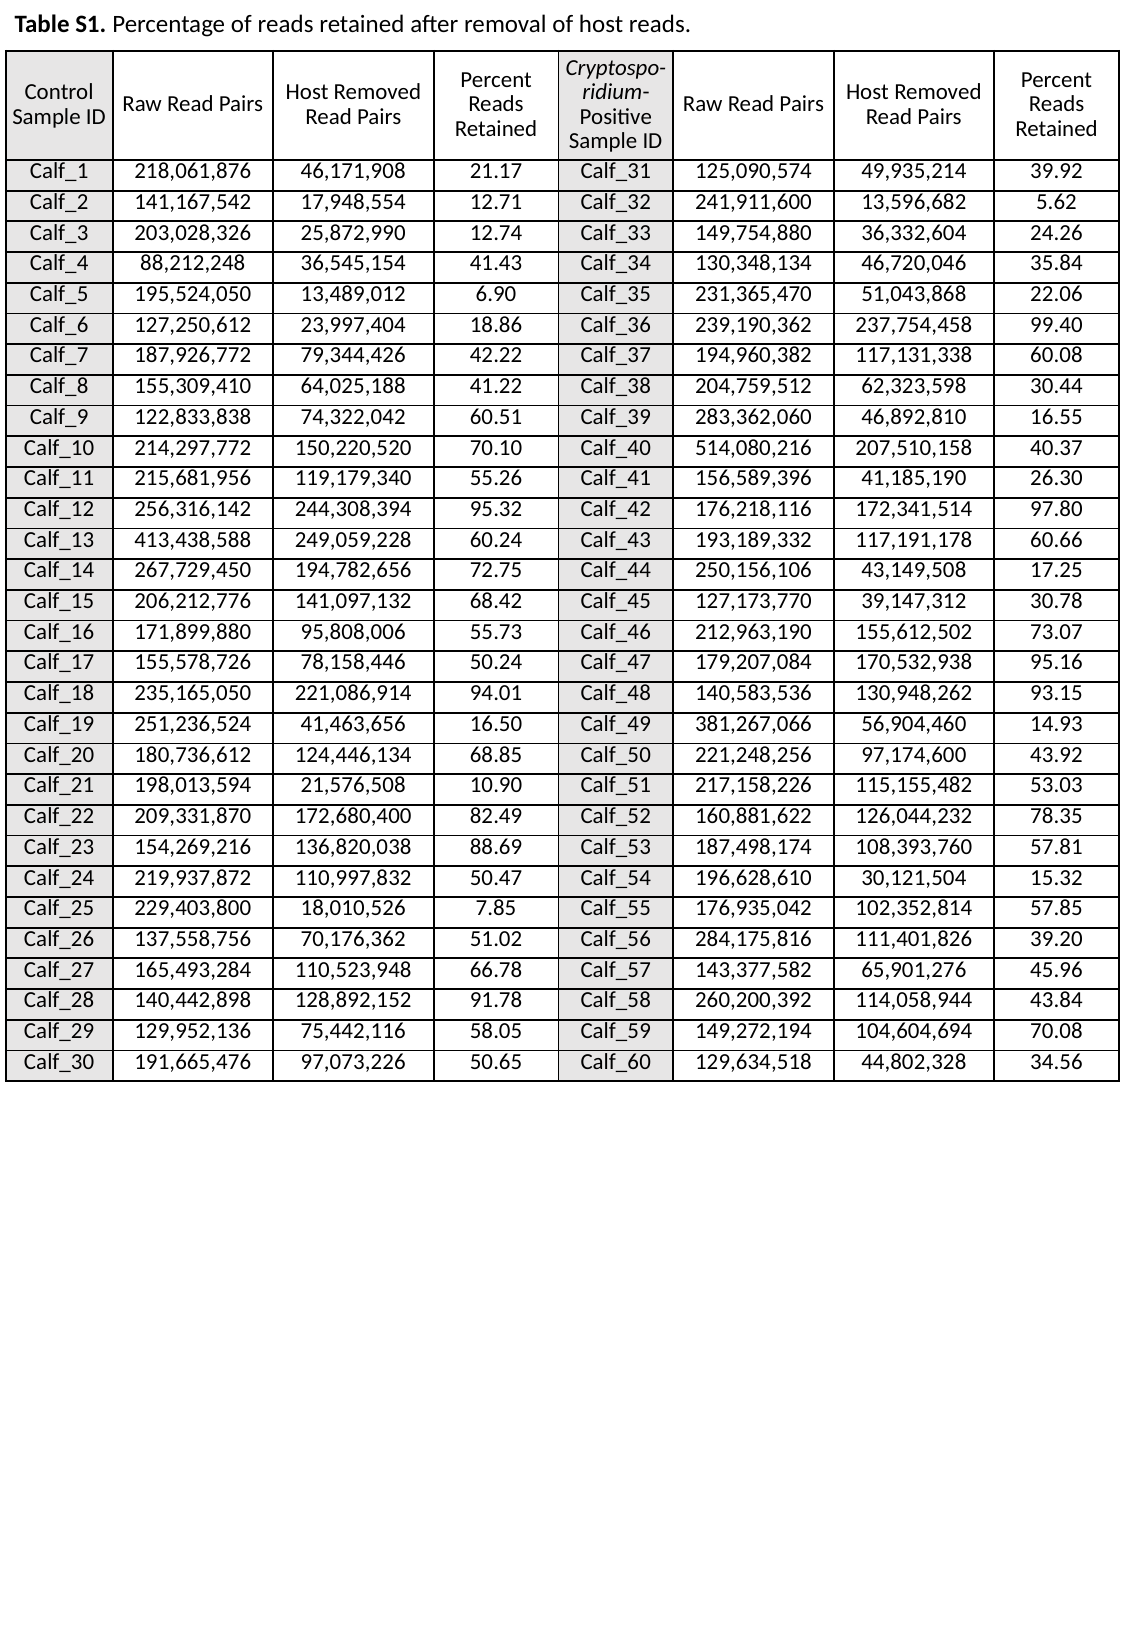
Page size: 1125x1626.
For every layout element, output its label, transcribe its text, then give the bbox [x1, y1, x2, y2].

table_cell 55.26 [435, 468, 558, 497]
table_cell Calf_47 [559, 652, 672, 681]
table_cell 73.07 [995, 621, 1118, 650]
table_cell Calf_22 [7, 806, 112, 835]
table_cell 212,963,190 [674, 621, 833, 650]
table_cell 239,190,362 [674, 314, 833, 343]
table_cell 16.55 [995, 406, 1118, 435]
table_cell Calf_43 [559, 529, 672, 558]
table_cell 64,025,188 [274, 376, 433, 405]
table_cell 58.05 [435, 1021, 558, 1050]
table_cell 130,948,262 [835, 683, 993, 712]
table_cell 42.22 [435, 345, 558, 374]
table_cell 206,212,776 [114, 591, 272, 620]
table_cell Calf_56 [559, 929, 672, 957]
table_cell 221,248,256 [674, 744, 833, 773]
table_cell 221,086,914 [274, 683, 433, 712]
table_cell 149,754,880 [674, 222, 833, 251]
table_cell 46,720,046 [835, 253, 993, 282]
table_cell Calf_11 [7, 468, 112, 497]
table_cell 381,267,066 [674, 714, 833, 743]
table_cell 110,523,948 [274, 959, 433, 988]
table_cell Calf_26 [7, 929, 112, 957]
table_cell 34.56 [995, 1051, 1118, 1080]
table_cell 95.16 [995, 652, 1118, 681]
table_cell Calf_53 [559, 836, 672, 865]
table_cell 137,558,756 [114, 929, 272, 957]
table_cell 21,576,508 [274, 775, 433, 804]
table_cell 57.85 [995, 898, 1118, 927]
table_cell 126,044,232 [835, 806, 993, 835]
table_cell 51.02 [435, 929, 558, 957]
table_cell 82.49 [435, 806, 558, 835]
table_cell Calf_38 [559, 376, 672, 405]
table_cell 46,171,908 [274, 161, 433, 190]
table_cell 176,218,116 [674, 499, 833, 528]
table_cell 60.51 [435, 406, 558, 435]
table_cell Calf_1 [7, 161, 112, 190]
table_cell Calf_49 [559, 714, 672, 743]
table_cell 75,442,116 [274, 1021, 433, 1050]
table_cell 124,446,134 [274, 744, 433, 773]
table_cell 39.92 [995, 161, 1118, 190]
table_cell 194,782,656 [274, 560, 433, 589]
table_cell 193,189,332 [674, 529, 833, 558]
table_cell 93.15 [995, 683, 1118, 712]
table_cell 180,736,612 [114, 744, 272, 773]
table_cell 50.24 [435, 652, 558, 681]
table_cell 35.84 [995, 253, 1118, 282]
table_cell 143,377,582 [674, 959, 833, 988]
table_cell Calf_15 [7, 591, 112, 620]
table_cell 22.06 [995, 284, 1118, 313]
table_cell 88,212,248 [114, 253, 272, 282]
table_cell 170,532,938 [835, 652, 993, 681]
table_cell 46,892,810 [835, 406, 993, 435]
table_cell 122,833,838 [114, 406, 272, 435]
table_cell 256,316,142 [114, 499, 272, 528]
table_cell 88.69 [435, 836, 558, 865]
table_cell 250,156,106 [674, 560, 833, 589]
table_cell 117,131,338 [835, 345, 993, 374]
table_cell 50.47 [435, 867, 558, 896]
table_cell 43.84 [995, 990, 1118, 1019]
table_cell Calf_40 [559, 437, 672, 466]
table_cell 172,341,514 [835, 499, 993, 528]
table_cell 196,628,610 [674, 867, 833, 896]
table_cell 136,820,038 [274, 836, 433, 865]
table_cell 57.81 [995, 836, 1118, 865]
table_cell 13,596,682 [835, 192, 993, 220]
table_cell Calf_41 [559, 468, 672, 497]
table_cell 260,200,392 [674, 990, 833, 1019]
table_cell 78.35 [995, 806, 1118, 835]
table_cell Calf_44 [559, 560, 672, 589]
table_cell Calf_45 [559, 591, 672, 620]
table_cell Calf_12 [7, 499, 112, 528]
table_cell 176,935,042 [674, 898, 833, 927]
table_cell Calf_58 [559, 990, 672, 1019]
table_cell Calf_60 [559, 1051, 672, 1080]
table_header Control Sample ID [7, 75, 112, 159]
table_cell 203,028,326 [114, 222, 272, 251]
table_cell Calf_57 [559, 959, 672, 988]
table_cell 65,901,276 [835, 959, 993, 988]
table_cell 155,578,726 [114, 652, 272, 681]
table_cell 283,362,060 [674, 406, 833, 435]
table_header Host Removed Read Pairs [274, 75, 433, 159]
table_cell 18.86 [435, 314, 558, 343]
table_cell Calf_59 [559, 1021, 672, 1050]
table_cell Calf_32 [559, 192, 672, 220]
table_cell 194,960,382 [674, 345, 833, 374]
table_cell 187,498,174 [674, 836, 833, 865]
table_cell 195,524,050 [114, 284, 272, 313]
table_cell Calf_13 [7, 529, 112, 558]
table_cell 140,583,536 [674, 683, 833, 712]
table_cell 267,729,450 [114, 560, 272, 589]
table_cell 43.92 [995, 744, 1118, 773]
table_cell 95,808,006 [274, 621, 433, 650]
table_cell 70.10 [435, 437, 558, 466]
table_cell 39,147,312 [835, 591, 993, 620]
table_cell 70.08 [995, 1021, 1118, 1050]
table_cell 119,179,340 [274, 468, 433, 497]
table_cell Calf_5 [7, 284, 112, 313]
table_cell 251,236,524 [114, 714, 272, 743]
table_cell 39.20 [995, 929, 1118, 957]
table_cell 111,401,826 [835, 929, 993, 957]
table_cell 53.03 [995, 775, 1118, 804]
table_cell 62,323,598 [835, 376, 993, 405]
table_cell 229,403,800 [114, 898, 272, 927]
table_cell 191,665,476 [114, 1051, 272, 1080]
table_cell 40.37 [995, 437, 1118, 466]
table_cell Calf_42 [559, 499, 672, 528]
table_cell 41,463,656 [274, 714, 433, 743]
table_cell 5.62 [995, 192, 1118, 220]
table_cell Calf_20 [7, 744, 112, 773]
table_cell 24.26 [995, 222, 1118, 251]
table_cell 249,059,228 [274, 529, 433, 558]
table_cell Calf_7 [7, 345, 112, 374]
table_cell Calf_35 [559, 284, 672, 313]
table_cell 160,881,622 [674, 806, 833, 835]
table_cell 97.80 [995, 499, 1118, 528]
table_cell 104,604,694 [835, 1021, 993, 1050]
table_cell 204,759,512 [674, 376, 833, 405]
table_cell 30,121,504 [835, 867, 993, 896]
table_cell 6.90 [435, 284, 558, 313]
table_cell 36,332,604 [835, 222, 993, 251]
table_cell Calf_23 [7, 836, 112, 865]
table_cell 7.85 [435, 898, 558, 927]
table_cell 50.65 [435, 1051, 558, 1080]
table_cell Calf_4 [7, 253, 112, 282]
table_cell 12.71 [435, 192, 558, 220]
table_cell 149,272,194 [674, 1021, 833, 1050]
table_cell 44,802,328 [835, 1051, 993, 1080]
table_cell 209,331,870 [114, 806, 272, 835]
table_cell 187,926,772 [114, 345, 272, 374]
table_cell 127,173,770 [674, 591, 833, 620]
table_cell 129,952,136 [114, 1021, 272, 1050]
table_cell Calf_46 [559, 621, 672, 650]
table_cell 41.43 [435, 253, 558, 282]
table_cell 14.93 [995, 714, 1118, 743]
table_cell Calf_21 [7, 775, 112, 804]
table_cell 97,073,226 [274, 1051, 433, 1080]
table_cell 413,438,588 [114, 529, 272, 558]
table_cell 60.08 [995, 345, 1118, 374]
table_cell 91.78 [435, 990, 558, 1019]
table_cell 60.24 [435, 529, 558, 558]
table_cell 214,297,772 [114, 437, 272, 466]
table_cell 130,348,134 [674, 253, 833, 282]
table_cell 51,043,868 [835, 284, 993, 313]
table_cell 18,010,526 [274, 898, 433, 927]
table_cell Calf_17 [7, 652, 112, 681]
table_cell 235,165,050 [114, 683, 272, 712]
table_cell 237,754,458 [835, 314, 993, 343]
table_cell 114,058,944 [835, 990, 993, 1019]
table_cell 155,309,410 [114, 376, 272, 405]
table_cell 179,207,084 [674, 652, 833, 681]
table_cell Calf_10 [7, 437, 112, 466]
table_header Cryptospo-ridium-Positive Sample ID [559, 75, 672, 159]
table_cell 129,634,518 [674, 1051, 833, 1080]
table_cell 241,911,600 [674, 192, 833, 220]
table_cell 115,155,482 [835, 775, 993, 804]
table_cell 25,872,990 [274, 222, 433, 251]
table_cell Calf_51 [559, 775, 672, 804]
table_cell 172,680,400 [274, 806, 433, 835]
table_cell 128,892,152 [274, 990, 433, 1019]
table_cell 79,344,426 [274, 345, 433, 374]
table_cell 41.22 [435, 376, 558, 405]
table_cell Calf_39 [559, 406, 672, 435]
table_cell Calf_18 [7, 683, 112, 712]
table_cell 30.78 [995, 591, 1118, 620]
table_cell Calf_52 [559, 806, 672, 835]
table_cell 117,191,178 [835, 529, 993, 558]
table_cell Calf_6 [7, 314, 112, 343]
table_cell Calf_48 [559, 683, 672, 712]
table_cell Calf_25 [7, 898, 112, 927]
table_cell 74,322,042 [274, 406, 433, 435]
table_cell Calf_2 [7, 192, 112, 220]
table_cell Calf_31 [559, 161, 672, 190]
table_cell 12.74 [435, 222, 558, 251]
table_cell Calf_9 [7, 406, 112, 435]
table_cell 10.90 [435, 775, 558, 804]
table_cell 17.25 [995, 560, 1118, 589]
table_cell 150,220,520 [274, 437, 433, 466]
table_cell 156,589,396 [674, 468, 833, 497]
table_cell Calf_36 [559, 314, 672, 343]
table_cell 514,080,216 [674, 437, 833, 466]
table_cell 49,935,214 [835, 161, 993, 190]
table_cell 127,250,612 [114, 314, 272, 343]
table_cell 218,061,876 [114, 161, 272, 190]
table_cell 23,997,404 [274, 314, 433, 343]
table_cell 70,176,362 [274, 929, 433, 957]
table_cell 108,393,760 [835, 836, 993, 865]
table_cell 155,612,502 [835, 621, 993, 650]
table_cell Calf_50 [559, 744, 672, 773]
table_cell 231,365,470 [674, 284, 833, 313]
table_cell 110,997,832 [274, 867, 433, 896]
table_cell 165,493,284 [114, 959, 272, 988]
table_cell 125,090,574 [674, 161, 833, 190]
table_cell 13,489,012 [274, 284, 433, 313]
table_cell Calf_54 [559, 867, 672, 896]
table_cell 102,352,814 [835, 898, 993, 927]
table_cell 66.78 [435, 959, 558, 988]
table_cell 41,185,190 [835, 468, 993, 497]
table_cell 45.96 [995, 959, 1118, 988]
text_box Table S1. Percentage of reads retained after removal of host reads. [0, 0, 1120, 75]
table_cell 141,167,542 [114, 192, 272, 220]
table_cell Calf_34 [559, 253, 672, 282]
table_cell 217,158,226 [674, 775, 833, 804]
table_cell Calf_24 [7, 867, 112, 896]
table_cell 36,545,154 [274, 253, 433, 282]
table_cell 141,097,132 [274, 591, 433, 620]
table_cell 72.75 [435, 560, 558, 589]
table_cell Calf_37 [559, 345, 672, 374]
table_cell 171,899,880 [114, 621, 272, 650]
table_cell 30.44 [995, 376, 1118, 405]
table_cell Calf_28 [7, 990, 112, 1019]
table_cell Calf_33 [559, 222, 672, 251]
table_cell 95.32 [435, 499, 558, 528]
table_cell 284,175,816 [674, 929, 833, 957]
table_cell 219,937,872 [114, 867, 272, 896]
table_cell 21.17 [435, 161, 558, 190]
table_header Raw Read Pairs [114, 75, 272, 159]
table_cell Calf_27 [7, 959, 112, 988]
table_cell Calf_8 [7, 376, 112, 405]
table_cell 60.66 [995, 529, 1118, 558]
table_header Percent Reads Retained [435, 75, 558, 159]
table_cell Calf_19 [7, 714, 112, 743]
table_cell 140,442,898 [114, 990, 272, 1019]
table_cell 68.85 [435, 744, 558, 773]
table_cell 99.40 [995, 314, 1118, 343]
table_cell Calf_14 [7, 560, 112, 589]
table_cell 68.42 [435, 591, 558, 620]
table_cell 198,013,594 [114, 775, 272, 804]
table_cell 26.30 [995, 468, 1118, 497]
table_header Host Removed Read Pairs [835, 75, 993, 159]
table_cell 16.50 [435, 714, 558, 743]
table_cell 154,269,216 [114, 836, 272, 865]
table_cell Calf_55 [559, 898, 672, 927]
table_cell 94.01 [435, 683, 558, 712]
table_cell 78,158,446 [274, 652, 433, 681]
table_cell Calf_30 [7, 1051, 112, 1080]
table_cell Calf_16 [7, 621, 112, 650]
table_cell 55.73 [435, 621, 558, 650]
table_cell 17,948,554 [274, 192, 433, 220]
table_cell Calf_3 [7, 222, 112, 251]
table_header Percent Reads Retained [995, 75, 1118, 159]
table_cell Calf_29 [7, 1021, 112, 1050]
table_cell 56,904,460 [835, 714, 993, 743]
table_cell 15.32 [995, 867, 1118, 896]
table_cell 207,510,158 [835, 437, 993, 466]
table_cell 244,308,394 [274, 499, 433, 528]
table_cell 43,149,508 [835, 560, 993, 589]
table_cell 97,174,600 [835, 744, 993, 773]
table_cell 215,681,956 [114, 468, 272, 497]
table_header Raw Read Pairs [674, 75, 833, 159]
